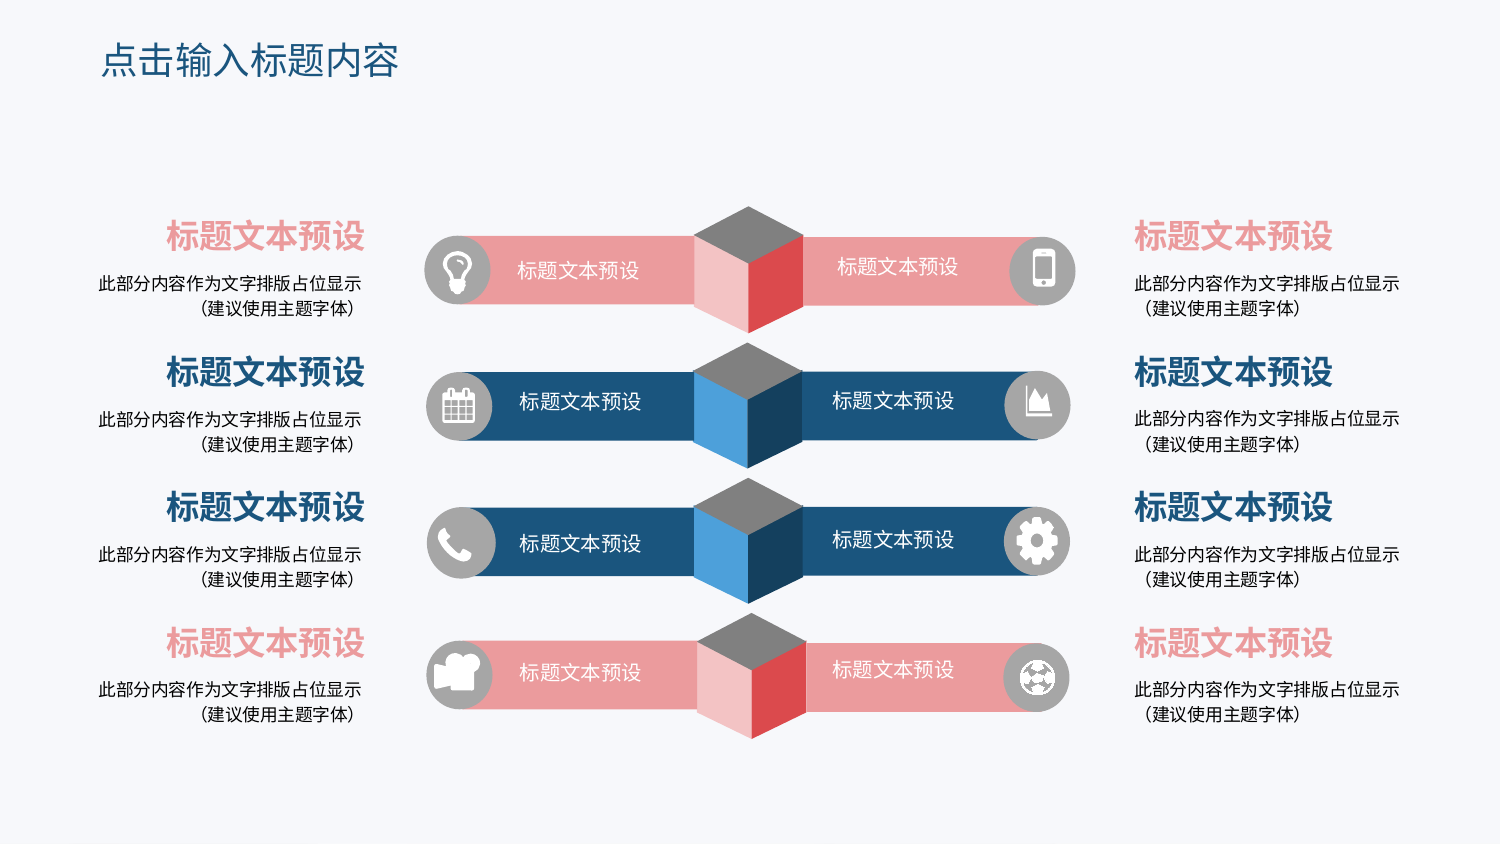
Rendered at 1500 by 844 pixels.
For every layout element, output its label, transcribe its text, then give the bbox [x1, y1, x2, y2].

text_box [98, 477, 1406, 604]
text_box 点击输入标题内容 [100, 28, 450, 91]
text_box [98, 342, 1406, 469]
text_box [98, 206, 1406, 334]
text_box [98, 612, 1406, 740]
